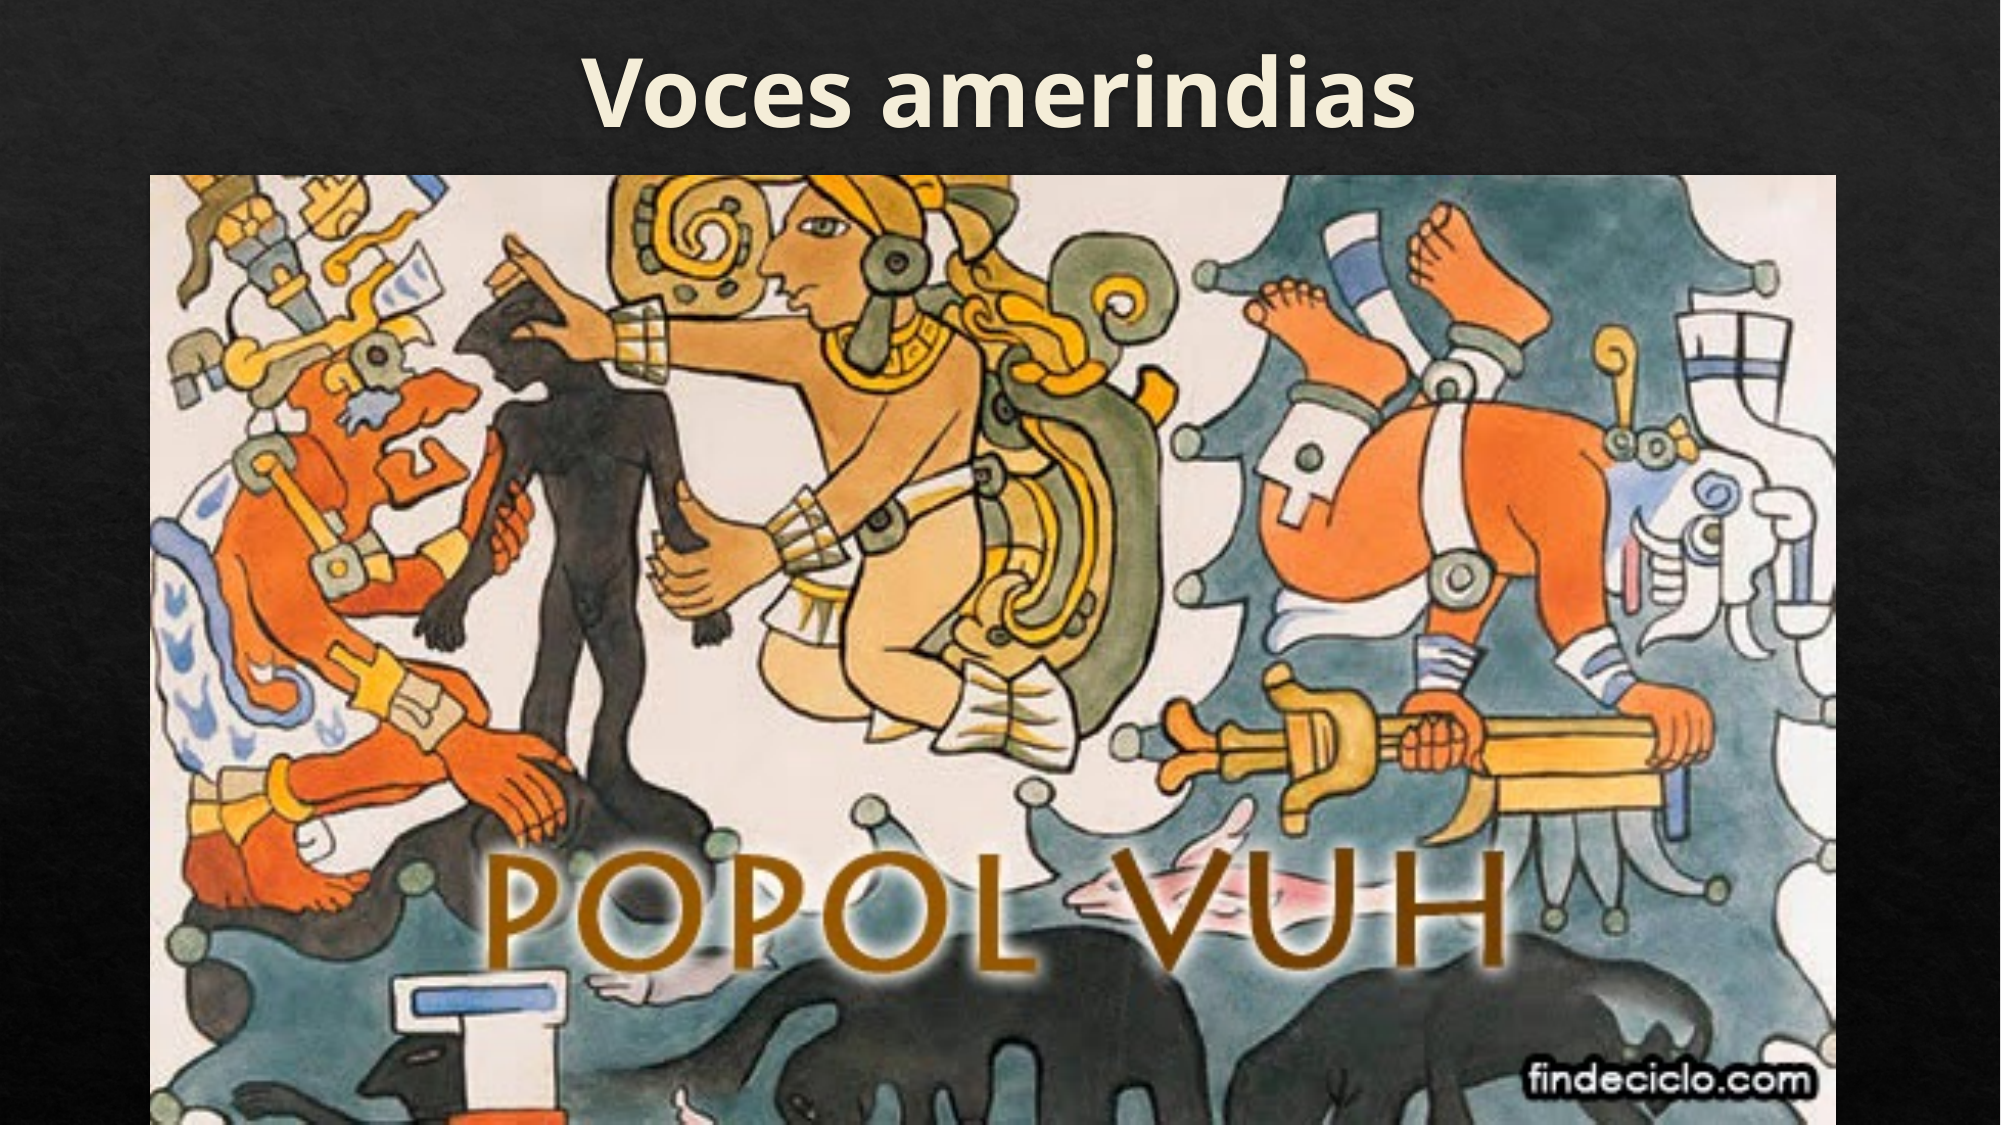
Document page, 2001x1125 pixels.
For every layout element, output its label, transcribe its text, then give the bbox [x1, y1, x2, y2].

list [150, 175, 1836, 1125]
title Voces amerindias [150, 25, 1850, 169]
